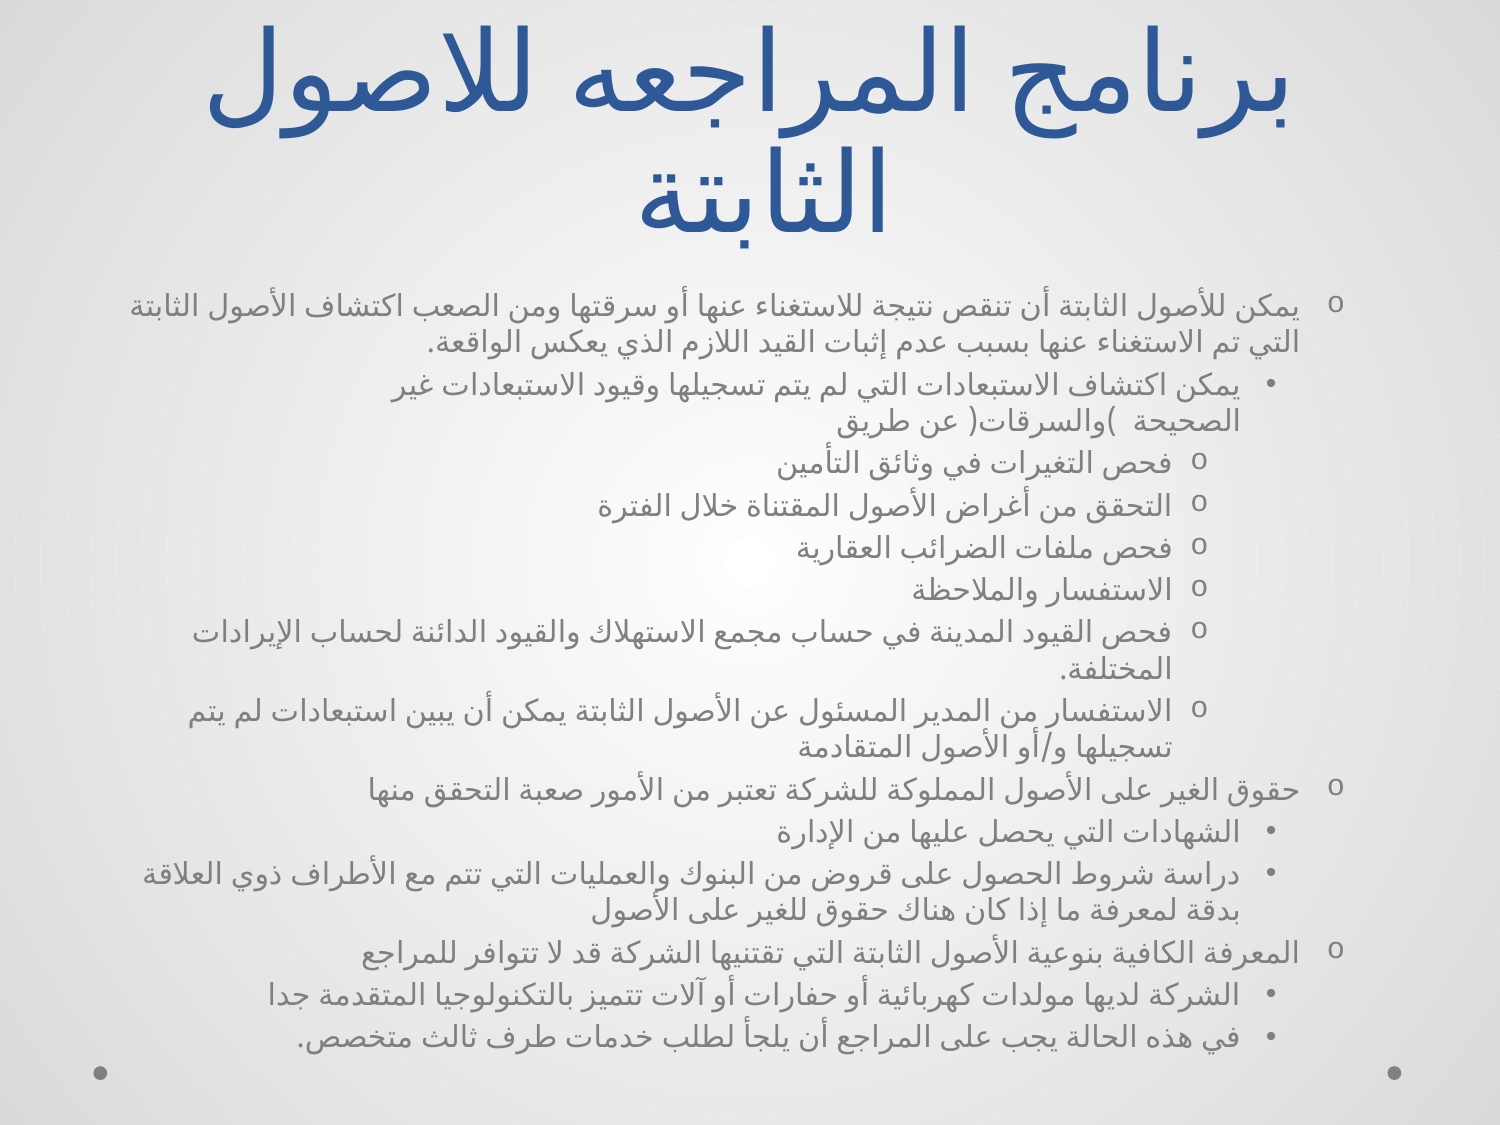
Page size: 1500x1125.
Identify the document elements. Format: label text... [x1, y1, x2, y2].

list يمكن للأصول الثابتة أن تنقص نتيجة للاستغناء عنها أو سرقتها ومن الصعب اكتشاف الأصول الثابتة التي تم الاستغناء عنها بسبب عدم إثبات القيد اللازم الذي يعكس الواقعة. يمكن اكتشاف الاستبعادات التي لم يتم تسجيلها وقيود الاستبعادات غير الصحيحة )والسرقات( عن طريق فحص التغيرات في وثائق التأمين التحقق من أغراض الأصول المقتناة خلال الفترة فحص ملفات الضرائب العقارية الاستفسار والملاحظة فحص القيود المدينة في حساب مجمع الاستهلاك والقيود الدائنة لحساب الإيرادات المختلفة. الاستفسار من المدير المسئول عن الأصول الثابتة يمكن أن يبين استبعادات لم يتم تسجيلها و/أو الأصول المتقادمة حقوق الغير على الأصول المملوكة للشركة تعتبر من الأمور صعبة التحقق منها الشهادات التي يحصل عليها من الإدارة دراسة شروط الحصول على قروض من البنوك والعمليات التي تتم مع الأطراف ذوي العلاقة بدقة لمعرفة ما إذا كان هناك حقوق للغير على الأصول المعرفة الكافية بنوعية الأصول الثابتة التي تقتنيها الشركة قد لا تتوافر للمراجع الشركة لديها مولدات كهربائية أو حفارات أو آلات تتميز بالتكنولوجيا المتقدمة جدا في هذه الحالة يجب على المراجع أن يلجأ لطلب خدمات طرف ثالث متخصص. [76, 278, 1427, 1064]
title برنامج المراجعه للاصول الثابتة [75, 0, 1425, 263]
